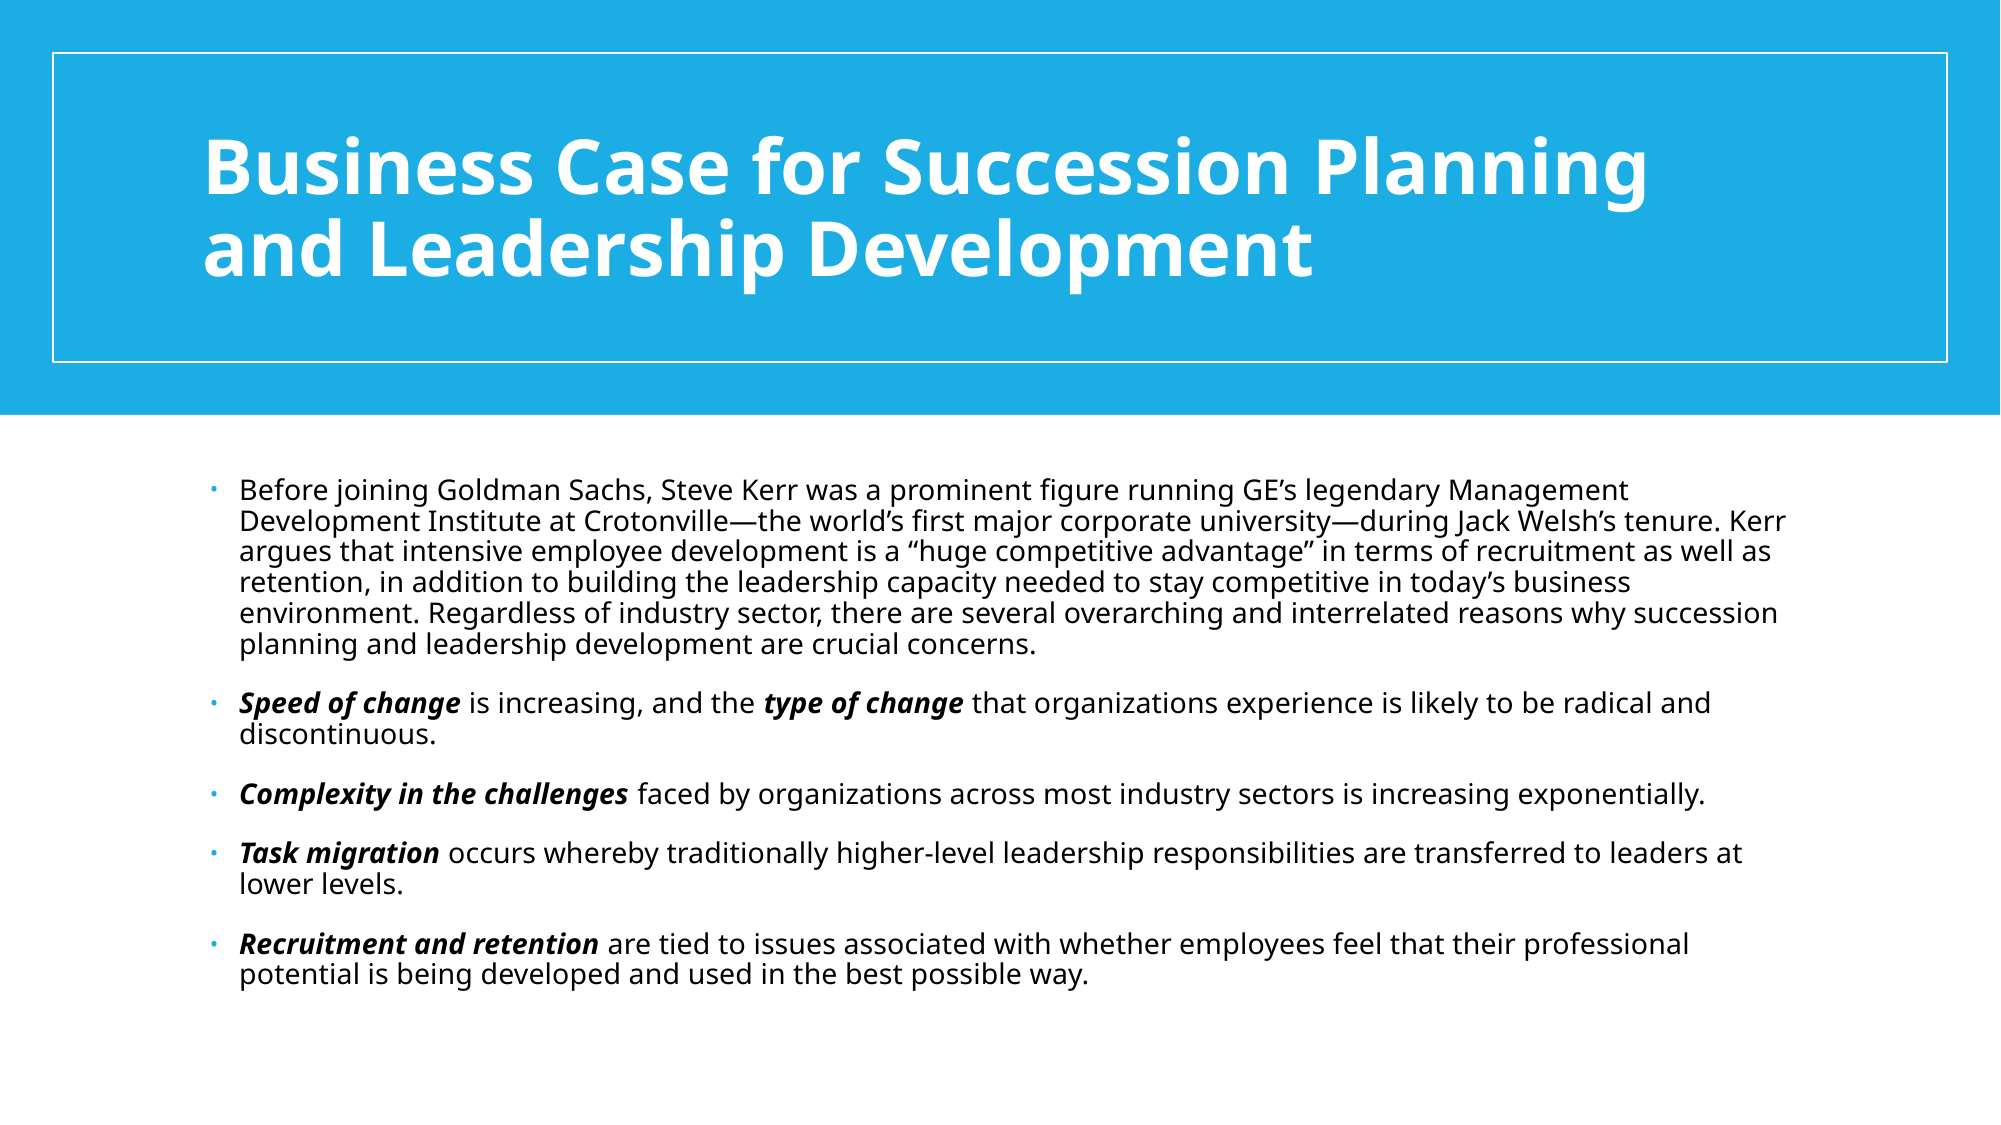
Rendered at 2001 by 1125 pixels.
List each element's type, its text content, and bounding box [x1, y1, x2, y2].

text_box [0, 413, 2000, 1125]
text_box [51, 51, 1949, 364]
text_box [0, 0, 2000, 413]
list Before joining Goldman Sachs, Steve Kerr was a prominent figure running GE’s legendary Management Development Institute at Crotonville—the world’s first major corporate university—during Jack Welsh’s tenure. Kerr argues that intensive employee development is a “huge competitive advantage” in terms of recruitment as well as retention, in addition to building the leadership capacity needed to stay competitive in today’s business environment. Regardless of industry sector, there are several overarching and interrelated reasons why succession planning and leadership development are crucial concerns. Speed of change is increasing, and the type of change that organizations experience is likely to be radical and discontinuous. Complexity in the challenges faced by organizations across most industry sectors is increasing exponentially. Task migration occurs whereby traditionally higher-level leadership responsibilities are transferred to leaders at lower levels. Recruitment and retention are tied to issues associated with whether employees feel that their professional potential is being developed and used in the best possible way. [187, 467, 1808, 1000]
title Business Case for Succession Planning and Leadership Development [187, 99, 1808, 323]
